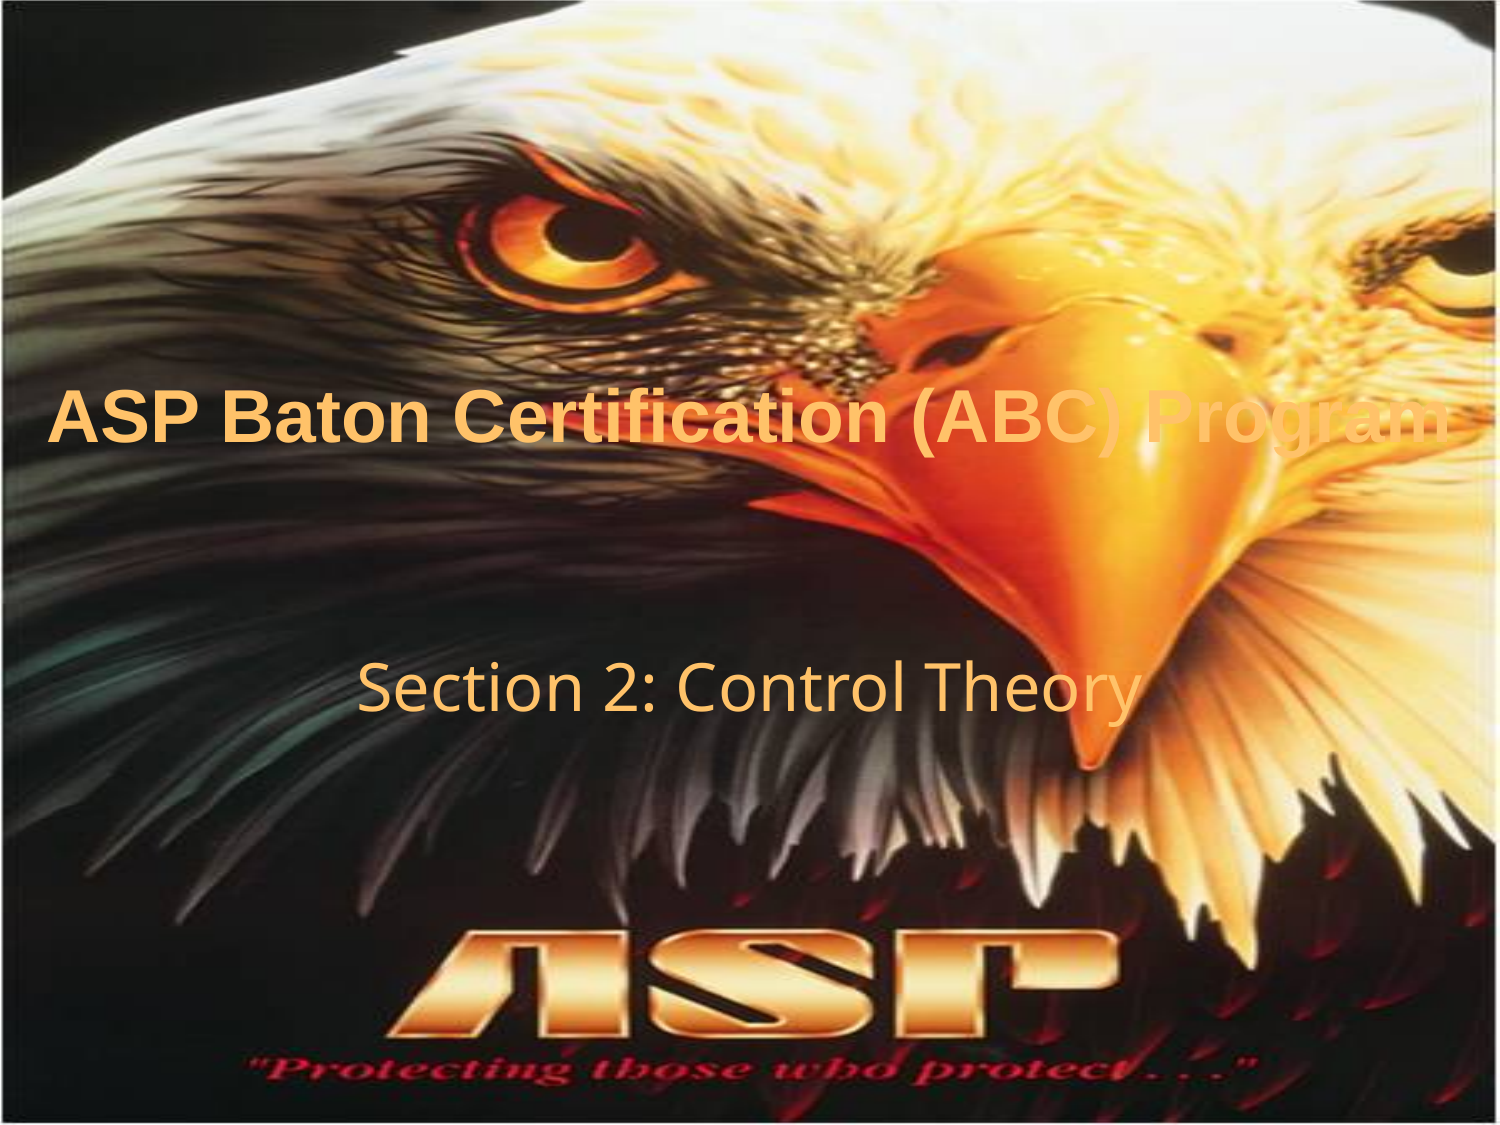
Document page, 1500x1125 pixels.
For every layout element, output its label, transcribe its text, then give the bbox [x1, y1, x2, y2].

subtitle Section 2: Control Theory [225, 637, 1275, 925]
title ASP Baton Certification (ABC) Program [24, 262, 1475, 563]
picture [0, 0, 1500, 1125]
